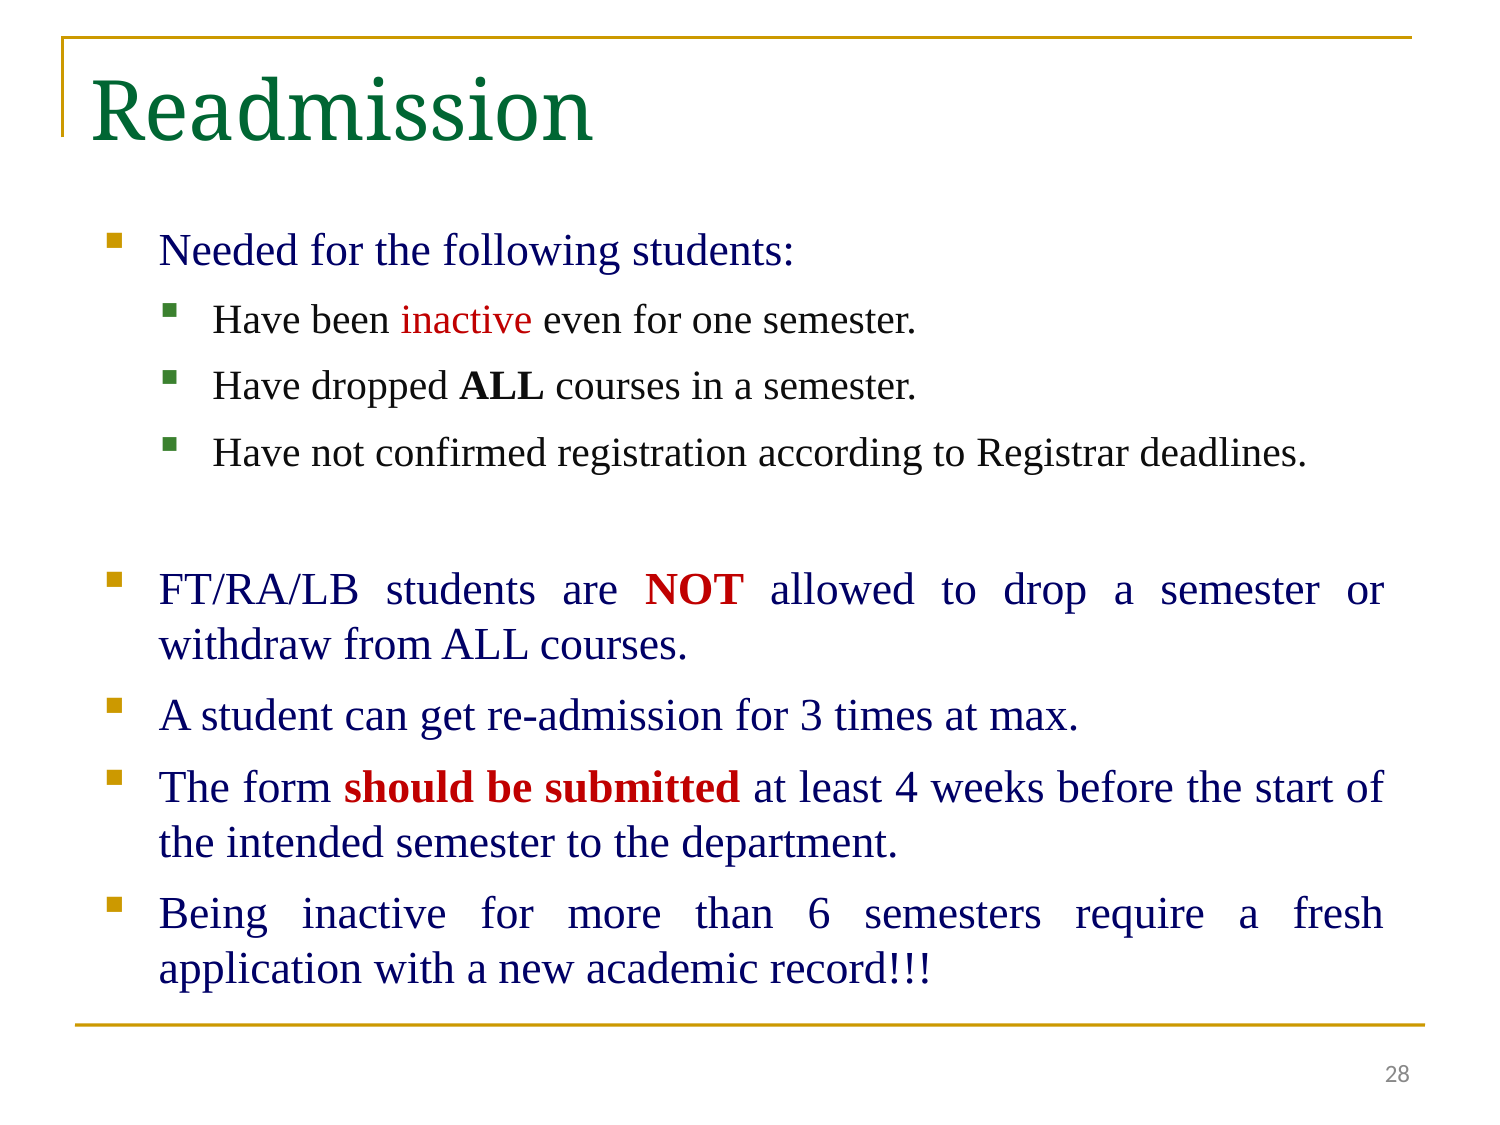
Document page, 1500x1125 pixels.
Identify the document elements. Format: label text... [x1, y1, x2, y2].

text_box Needed for the following students: Have been inactive even for one semester. Have dropped ALL courses in a semester. Have not confirmed registration according to Registrar deadlines. FT/RA/LB students are NOT allowed to drop a semester or withdraw from ALL courses. A student can get re-admission for 3 times at max. The form should be submitted at least 4 weeks before the start of the intended semester to the department. Being inactive for more than 6 semesters require a fresh application with a new academic record!!! [87, 212, 1400, 1018]
text_box 28 [1074, 1042, 1425, 1103]
text_box Readmission [74, 49, 1500, 188]
